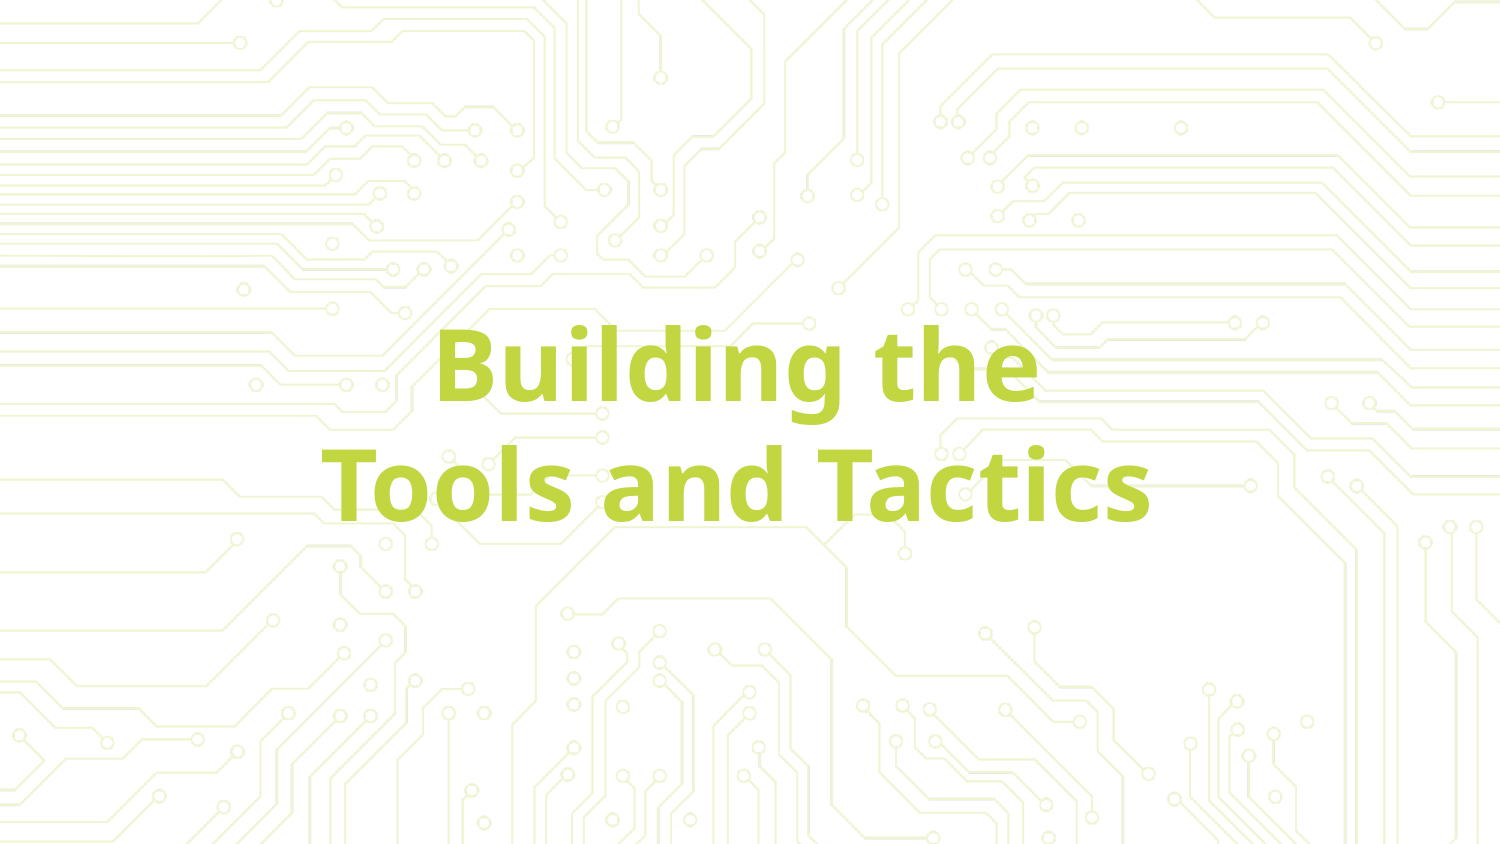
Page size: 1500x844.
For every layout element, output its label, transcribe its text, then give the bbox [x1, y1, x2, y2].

title Building the Tools and Tactics [51, 352, 1449, 491]
